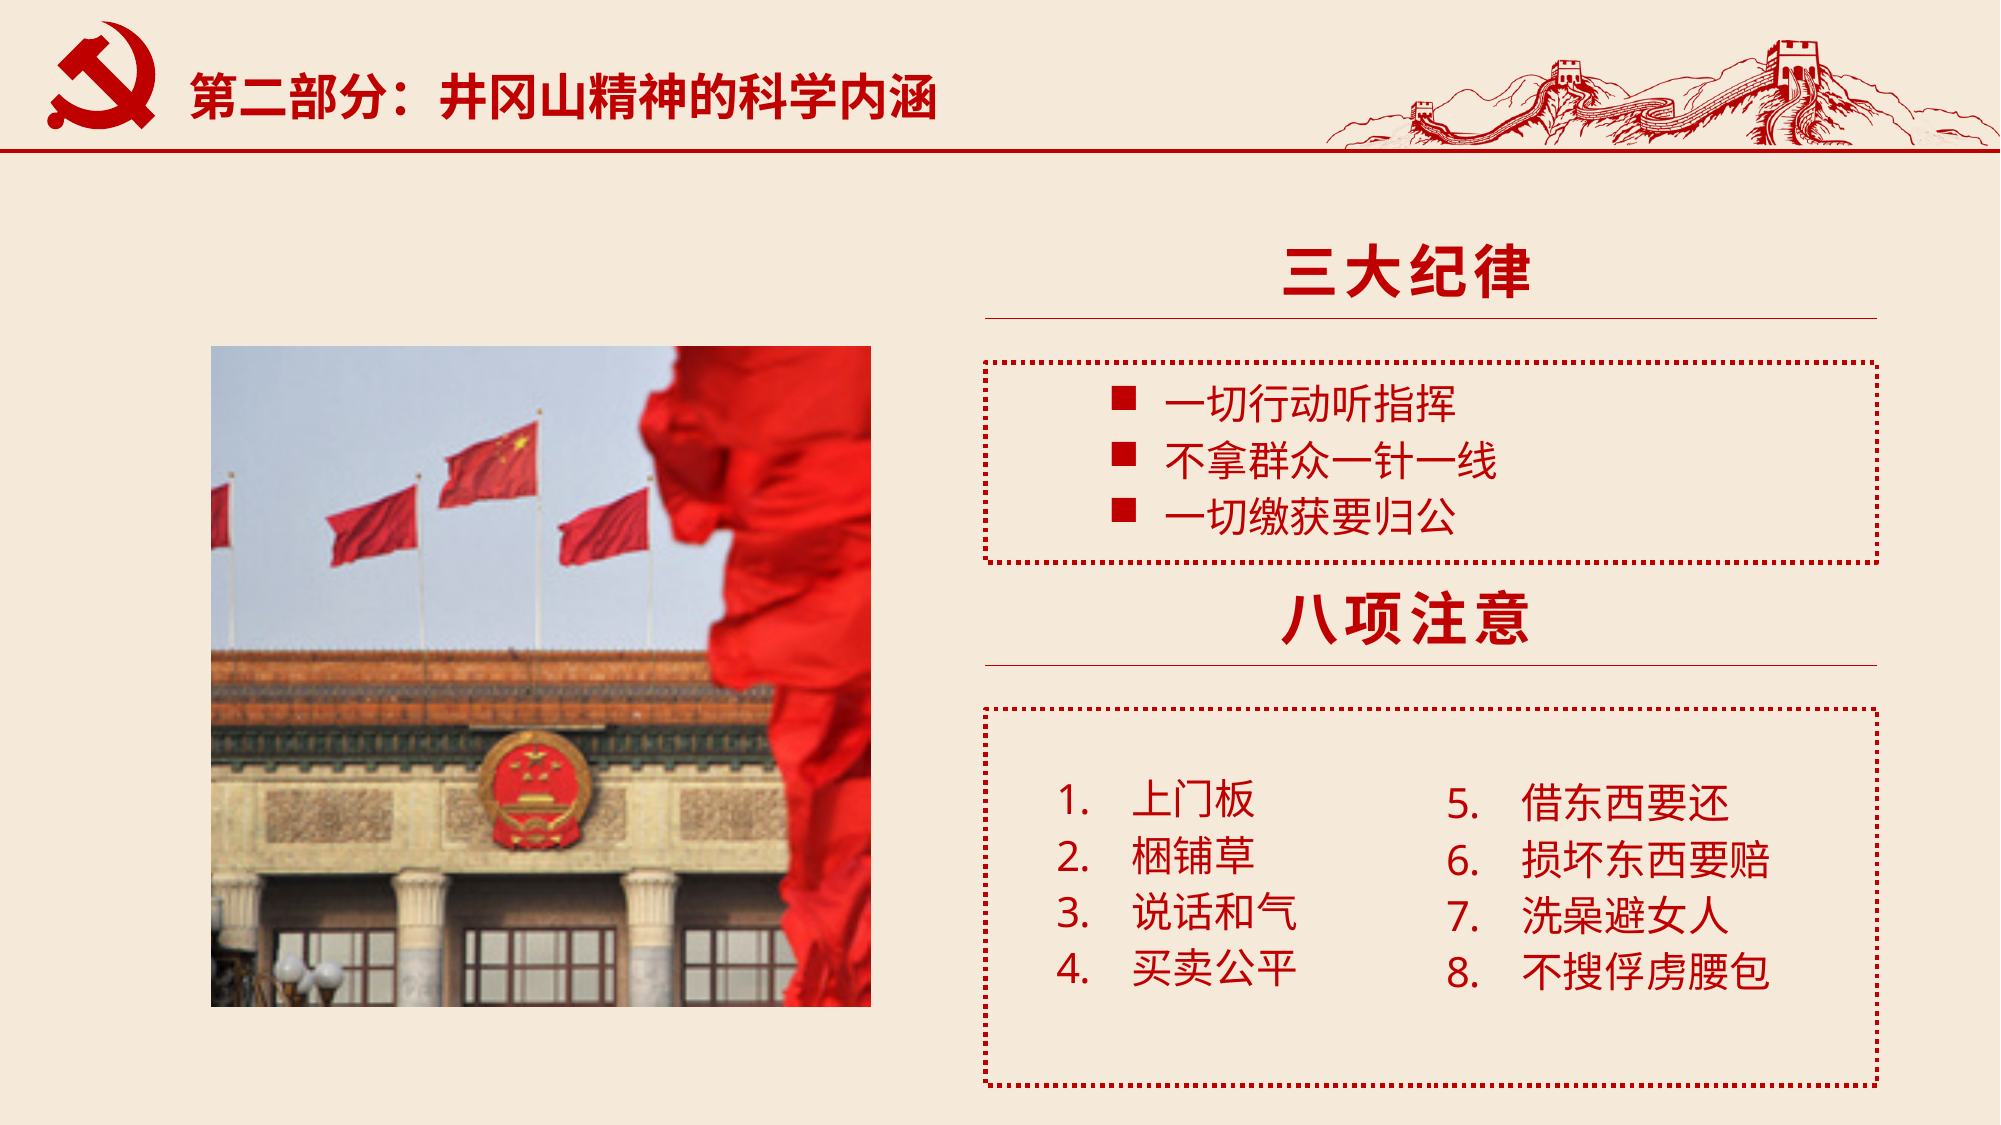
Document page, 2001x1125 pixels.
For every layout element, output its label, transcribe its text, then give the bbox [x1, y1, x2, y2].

text_box 借东西要还 损坏东西要赔 洗喿避女人 不搜俘虏腰包 [1431, 763, 1926, 1004]
text_box 一切行动听指挥 不拿群众一针一线 一切缴获要归公 [1093, 364, 1878, 549]
text_box [985, 362, 1878, 563]
text_box 第二部分：井冈山精神的科学内涵 [173, 57, 1038, 133]
text_box [47, 21, 156, 130]
picture [1326, 40, 2000, 151]
text_box 八项注意 [871, 573, 1966, 660]
text_box [985, 709, 1878, 1086]
text_box 三大纪律 [847, 226, 1966, 313]
text_box 上门板 梱铺草 说话和气 买卖公平 [1041, 759, 1409, 1000]
picture [211, 346, 871, 1007]
